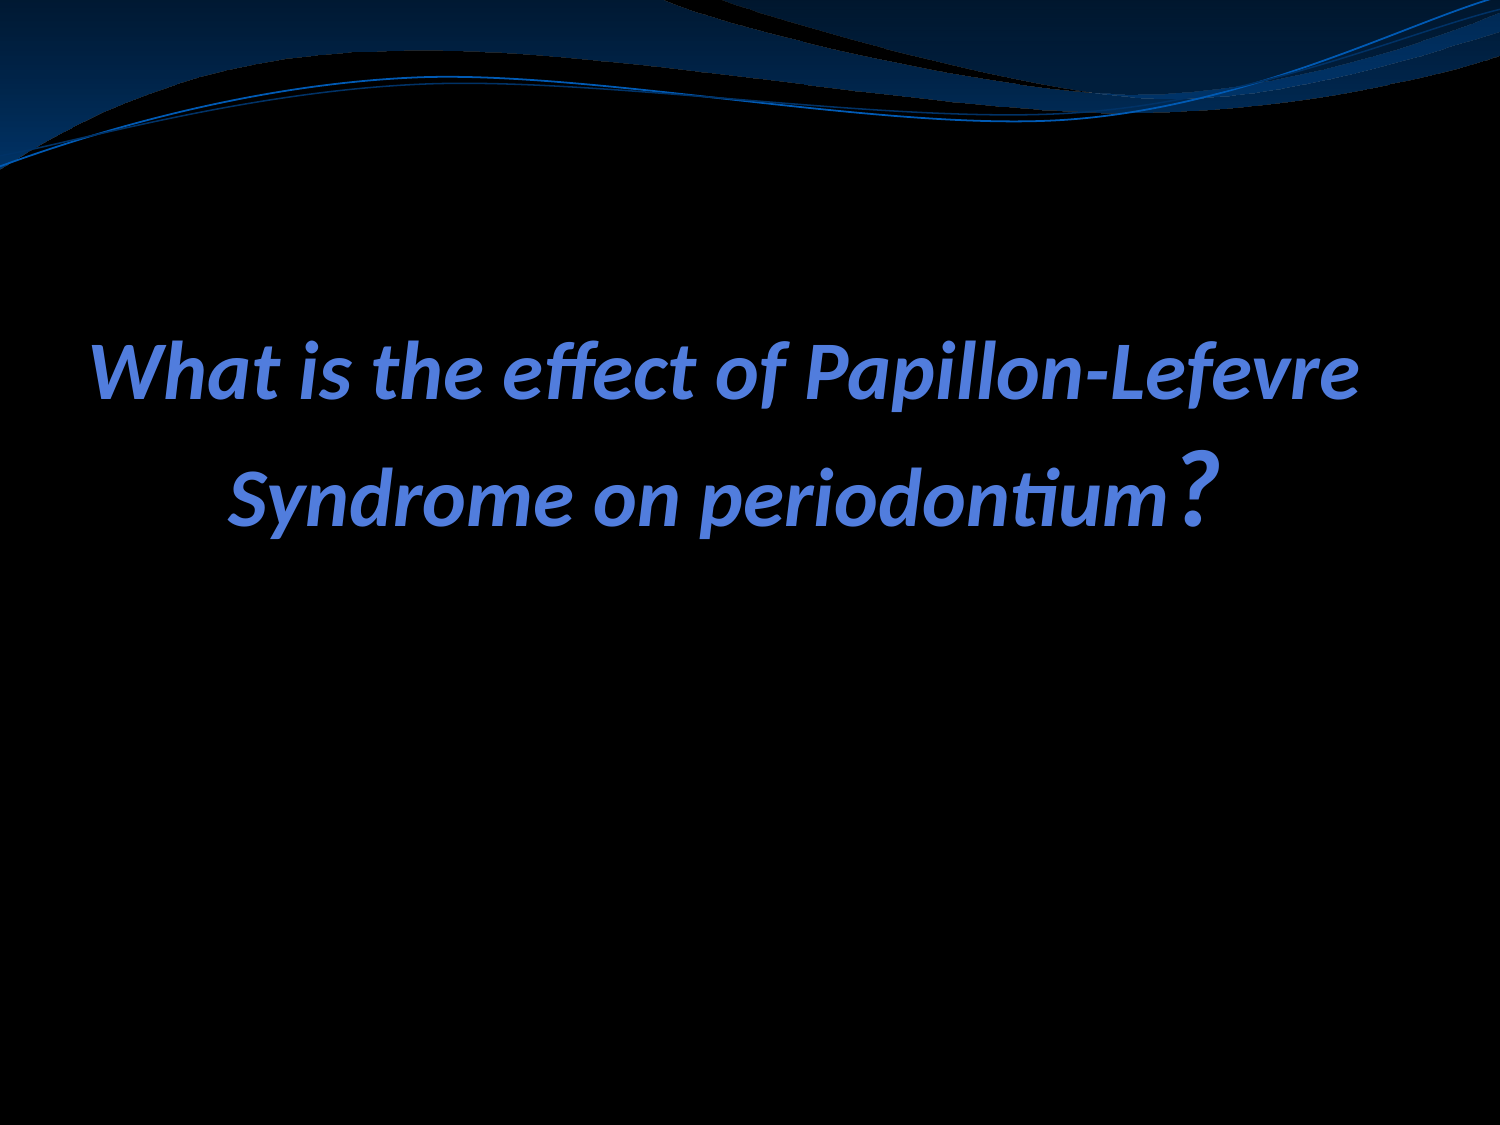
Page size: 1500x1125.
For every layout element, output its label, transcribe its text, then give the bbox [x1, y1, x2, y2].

title What is the effect of Papillon-Lefevre Syndrome on periodontium? [87, 324, 1363, 549]
